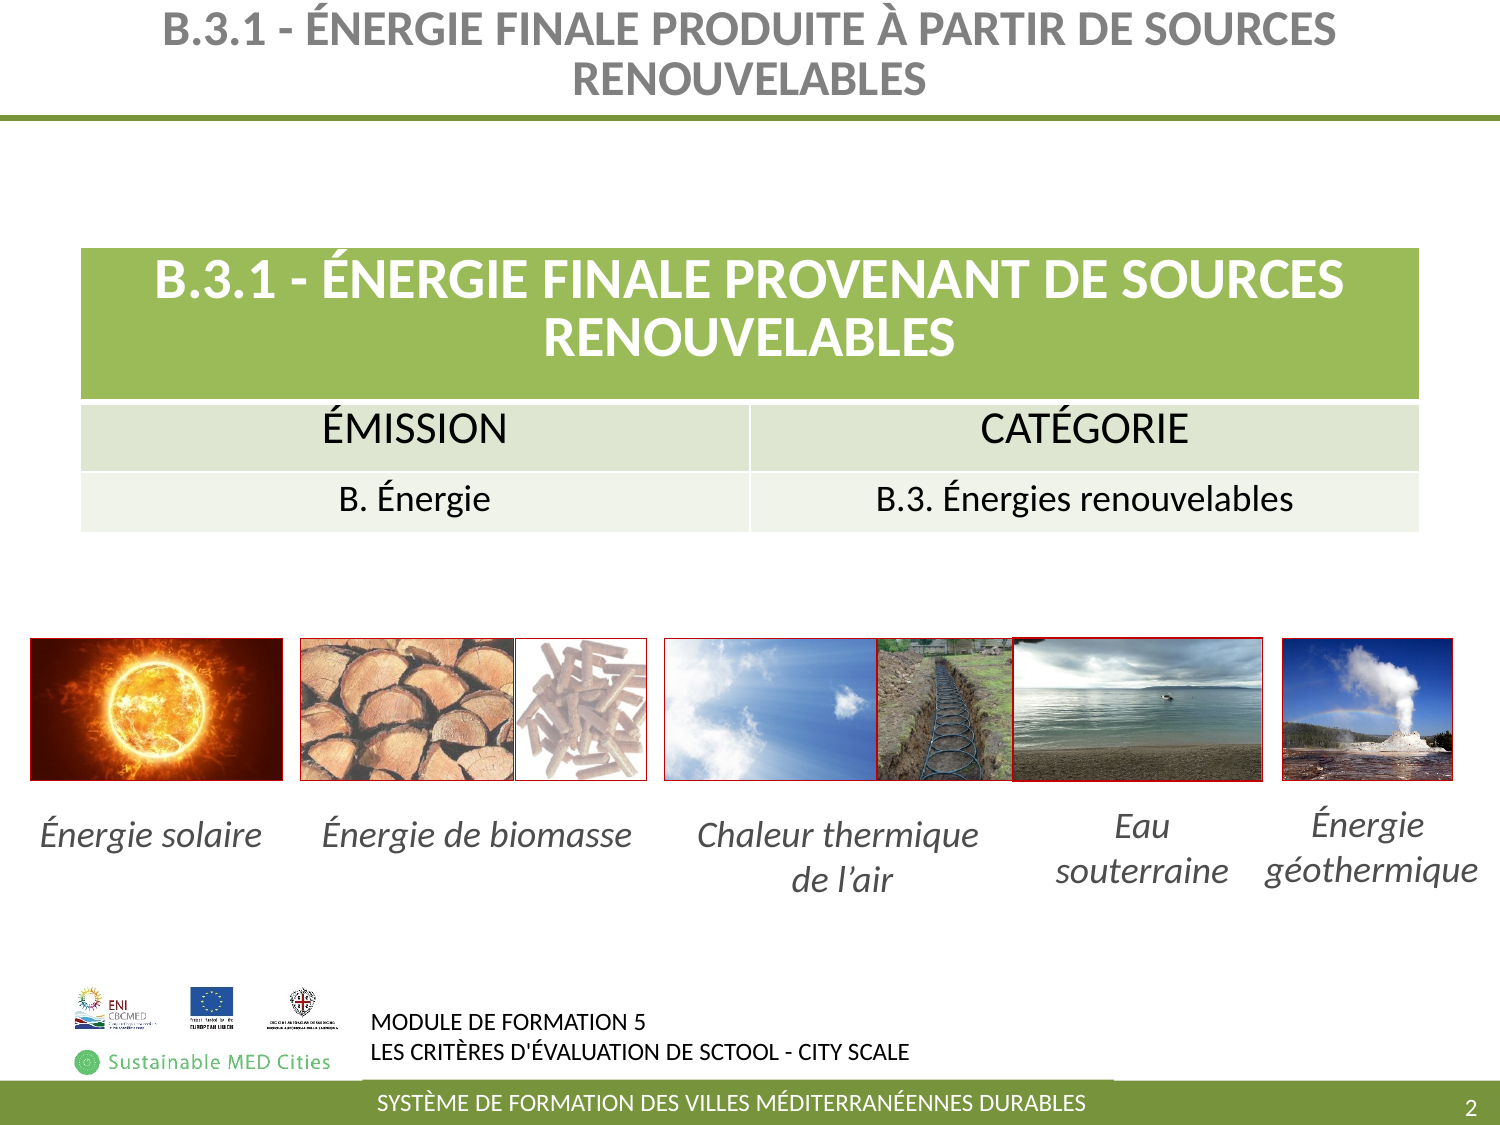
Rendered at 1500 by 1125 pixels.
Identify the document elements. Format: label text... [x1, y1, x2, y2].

text_box Énergie géothermique [1244, 792, 1500, 897]
table_header B.3.1 - ÉNERGIE FINALE PROVENANT DE SOURCES RENOUVELABLES [81, 248, 1419, 399]
picture [1282, 638, 1453, 781]
table_cell B. Énergie [81, 473, 749, 532]
picture [300, 638, 647, 781]
slide_number 2 [1142, 1076, 1493, 1125]
picture [663, 638, 1262, 781]
text_box Énergie solaire Énergie de biomasse [24, 802, 660, 863]
picture [29, 638, 283, 781]
table_cell CATÉGORIE [751, 405, 1419, 471]
table_cell B.3. Énergies renouvelables [751, 473, 1419, 532]
title B.3.1 - ÉNERGIE FINALE PRODUITE À PARTIR DE SOURCES RENOUVELABLES [0, 0, 1500, 117]
text_box Chaleur thermique de l’air [660, 802, 1025, 908]
text_box SYSTÈME DE FORMATION DES VILLES MÉDITERRANÉENNES DURABLES [362, 1079, 1114, 1125]
picture [62, 978, 356, 1080]
text_box Eau souterraine [1038, 793, 1248, 899]
table_cell ÉMISSION [81, 405, 749, 471]
